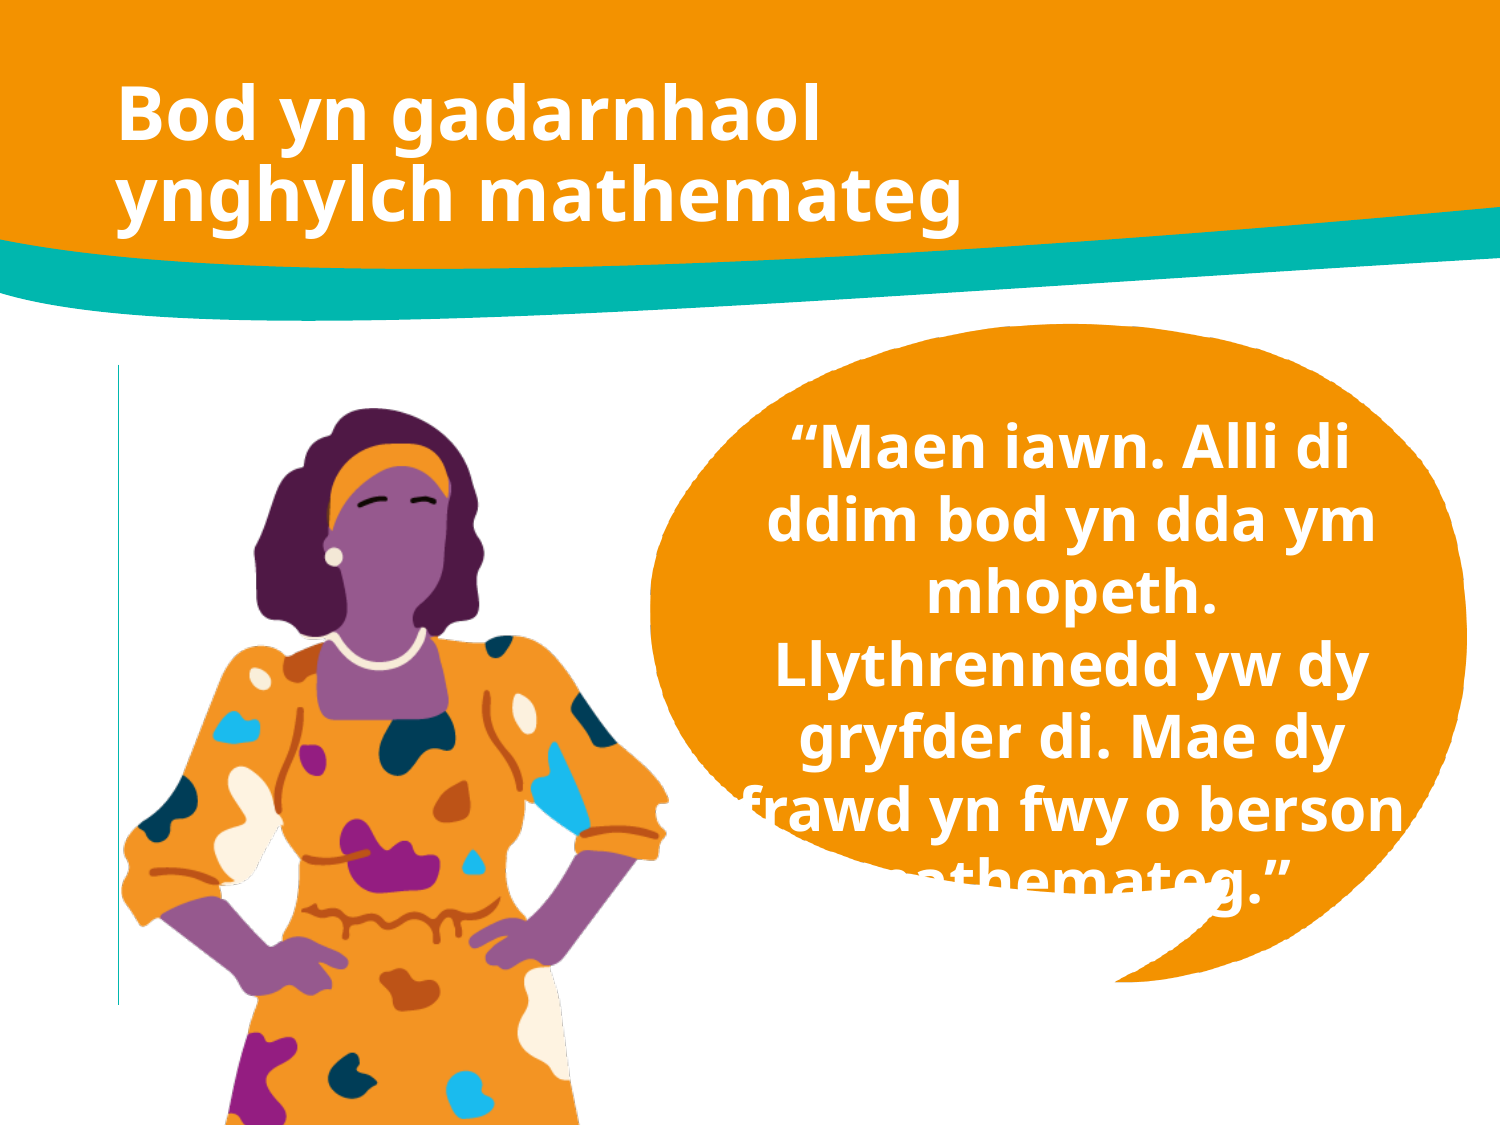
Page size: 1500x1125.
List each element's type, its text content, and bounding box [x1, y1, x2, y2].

list Bod yn gadarnhaol ynghylch mathemateg [100, 67, 1073, 258]
picture [121, 316, 1469, 1125]
